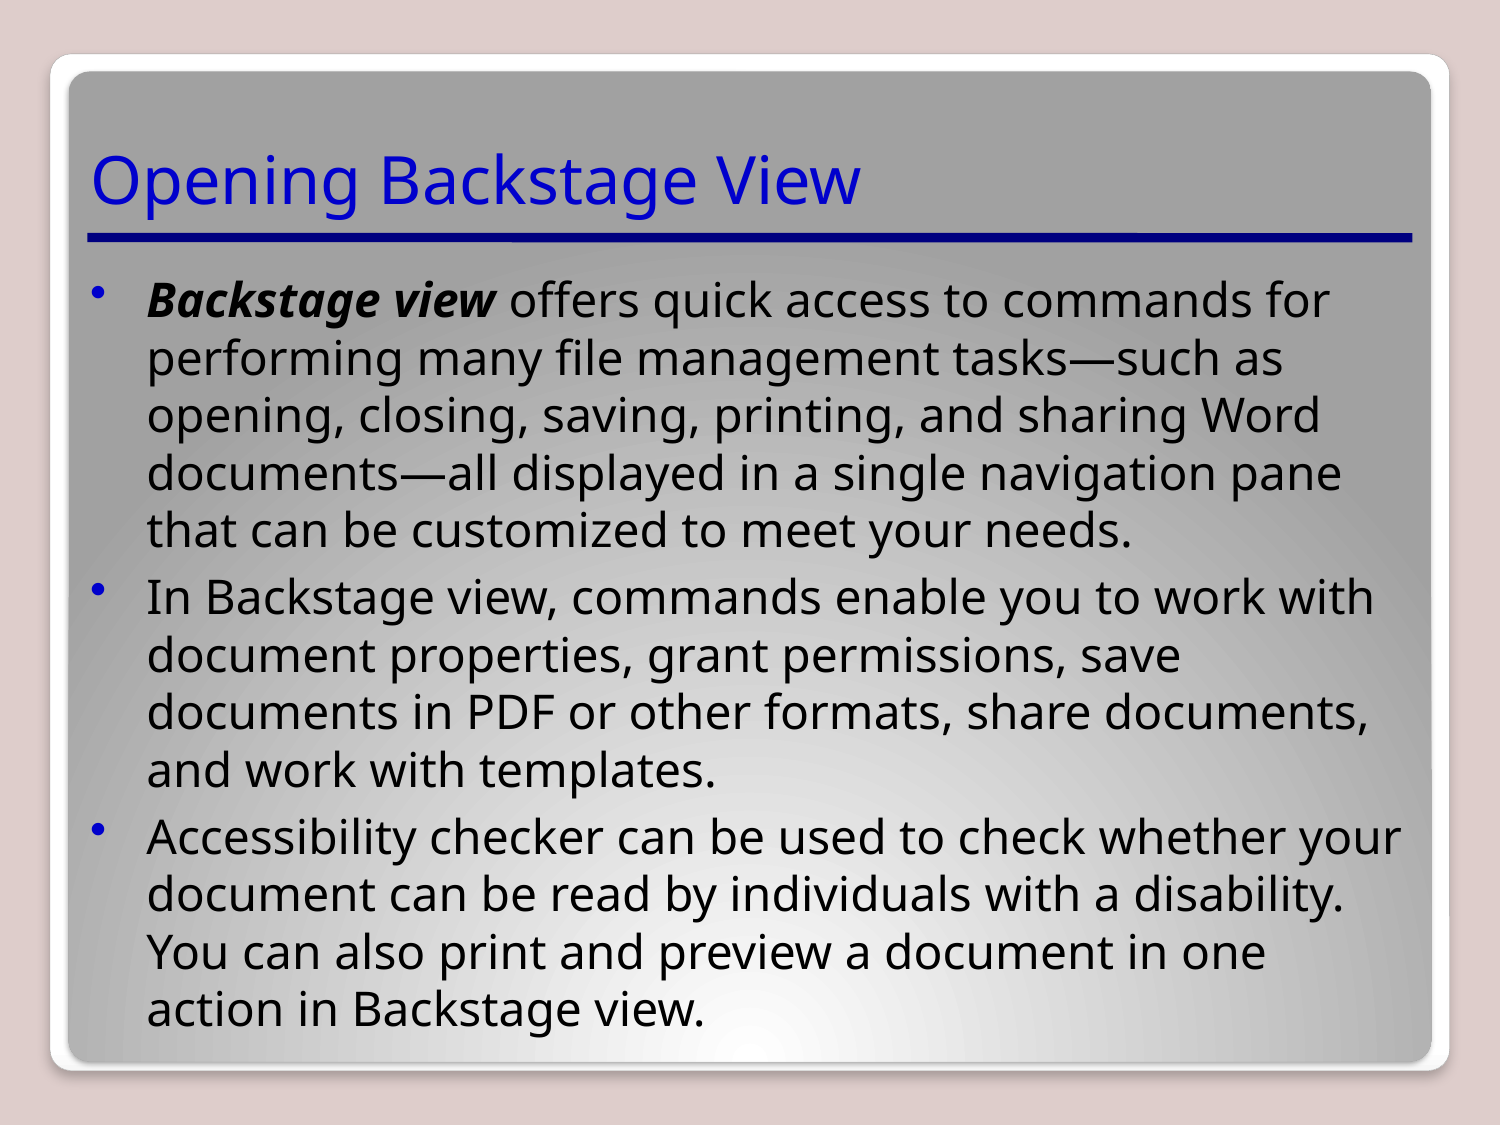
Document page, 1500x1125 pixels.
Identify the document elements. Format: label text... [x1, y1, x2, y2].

list Backstage view offers quick access to commands for performing many file management tasks—such as opening, closing, saving, printing, and sharing Word documents—all displayed in a single navigation pane that can be customized to meet your needs. In Backstage view, commands enable you to work with document properties, grant permissions, save documents in PDF or other formats, share documents, and work with templates. Accessibility checker can be used to check whether your document can be read by individuals with a disability. You can also print and preview a document in one action in Backstage view. [74, 262, 1426, 1063]
title Opening Backstage View [74, 74, 1426, 226]
